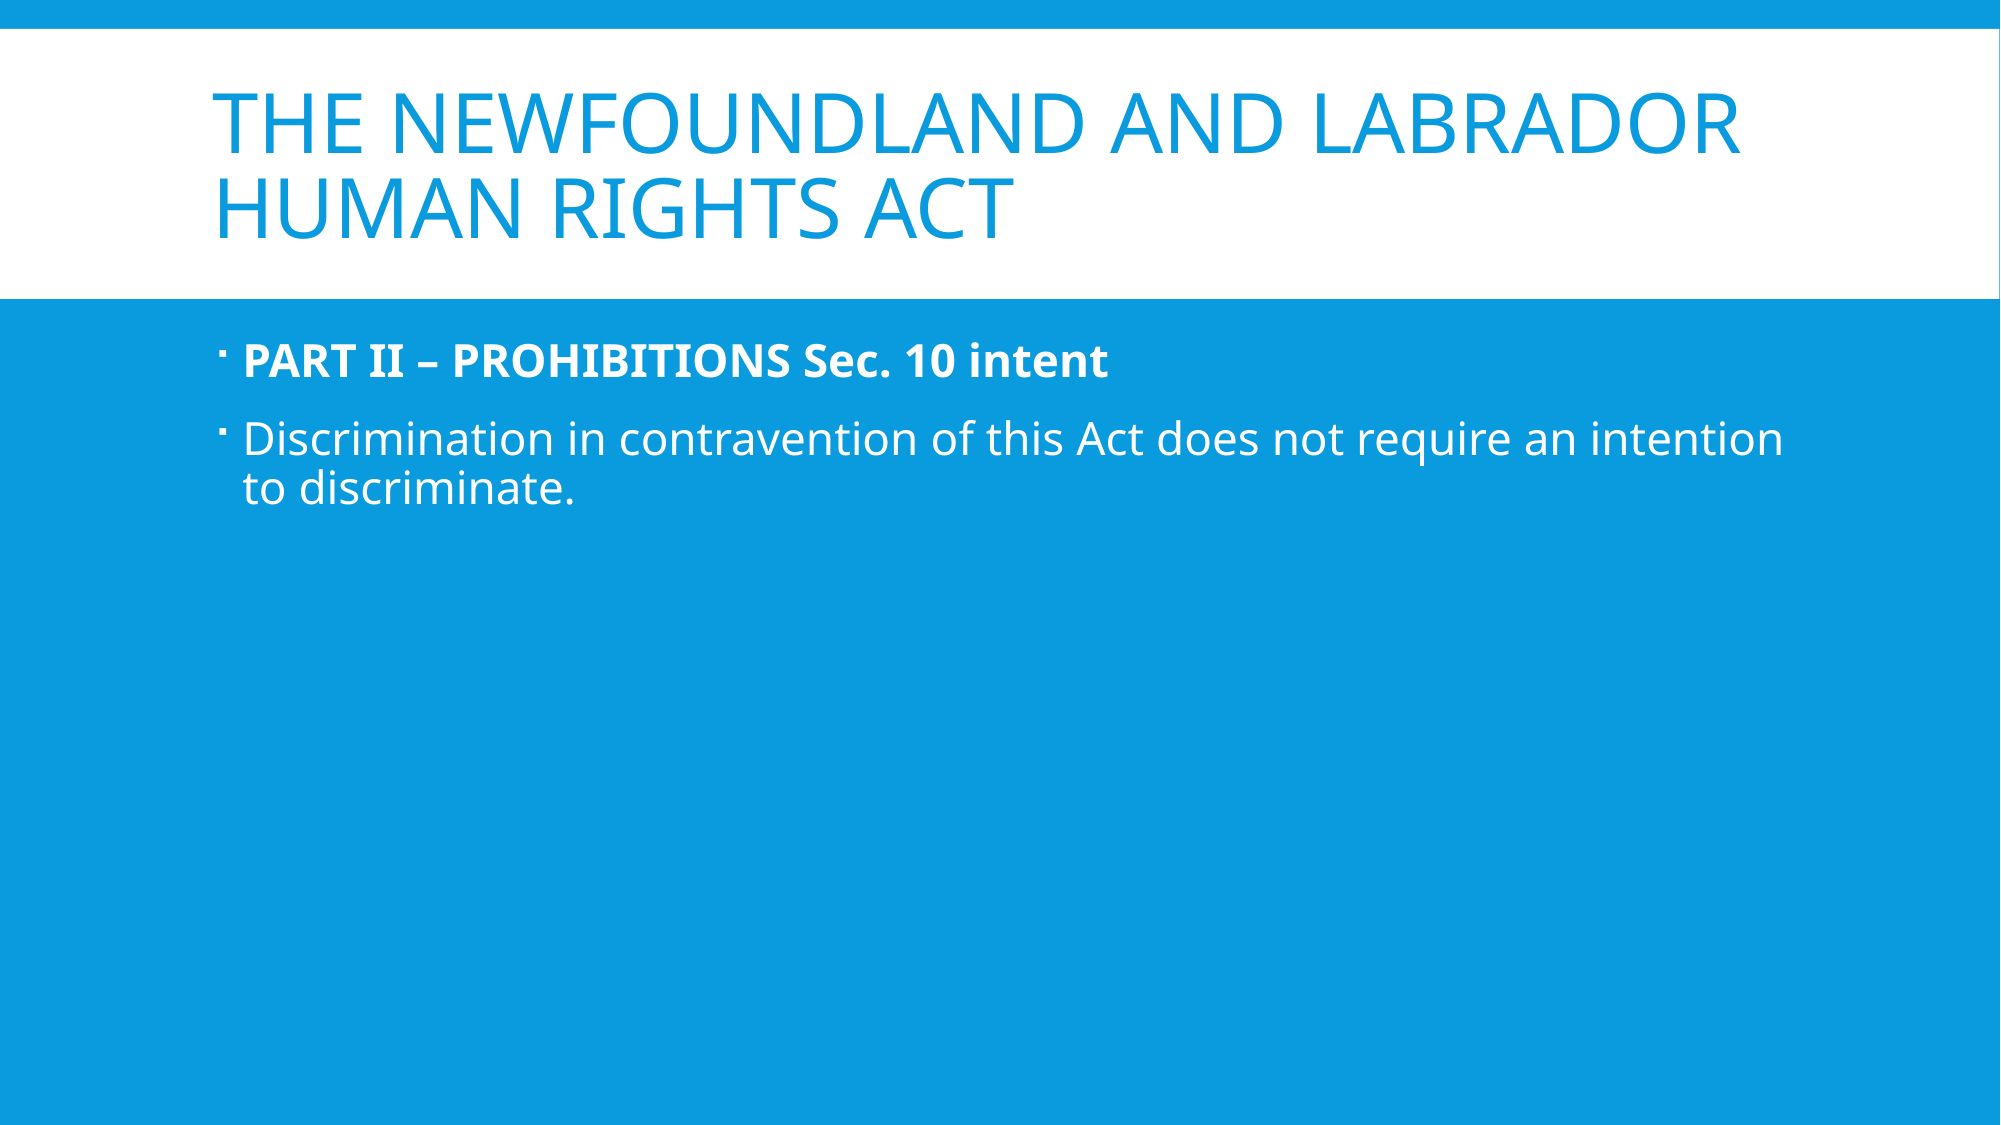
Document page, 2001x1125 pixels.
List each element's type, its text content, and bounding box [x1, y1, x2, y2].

title The Newfoundland and Labrador Human Rights Act [197, 46, 1803, 295]
list PART II – PROHIBITIONS Sec. 10 intent Discrimination in contravention of this Act does not require an intention to discriminate. [197, 329, 1803, 1020]
